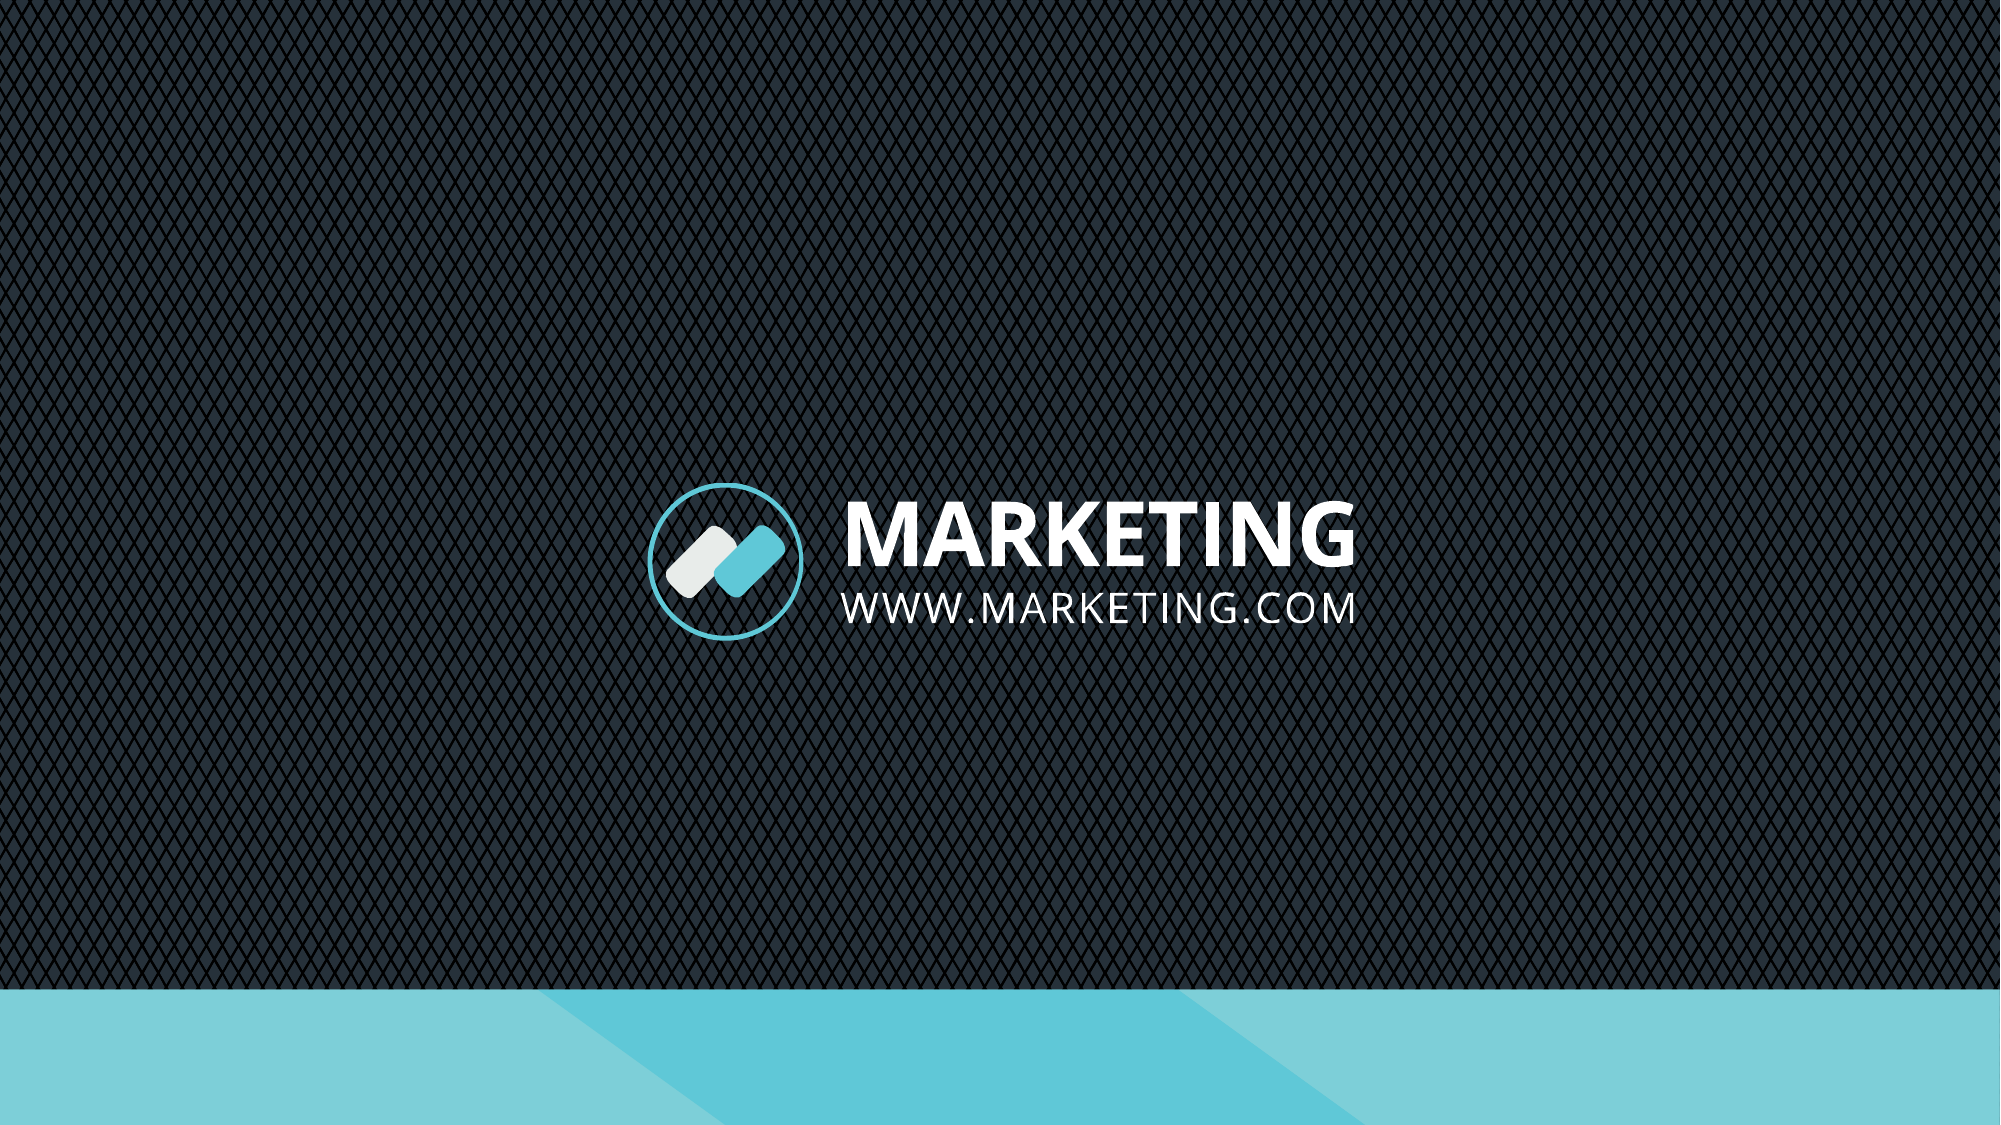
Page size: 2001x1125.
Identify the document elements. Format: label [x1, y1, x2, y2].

text_box [0, 0, 2000, 989]
picture [646, 483, 1354, 642]
text_box [0, 989, 2000, 1125]
